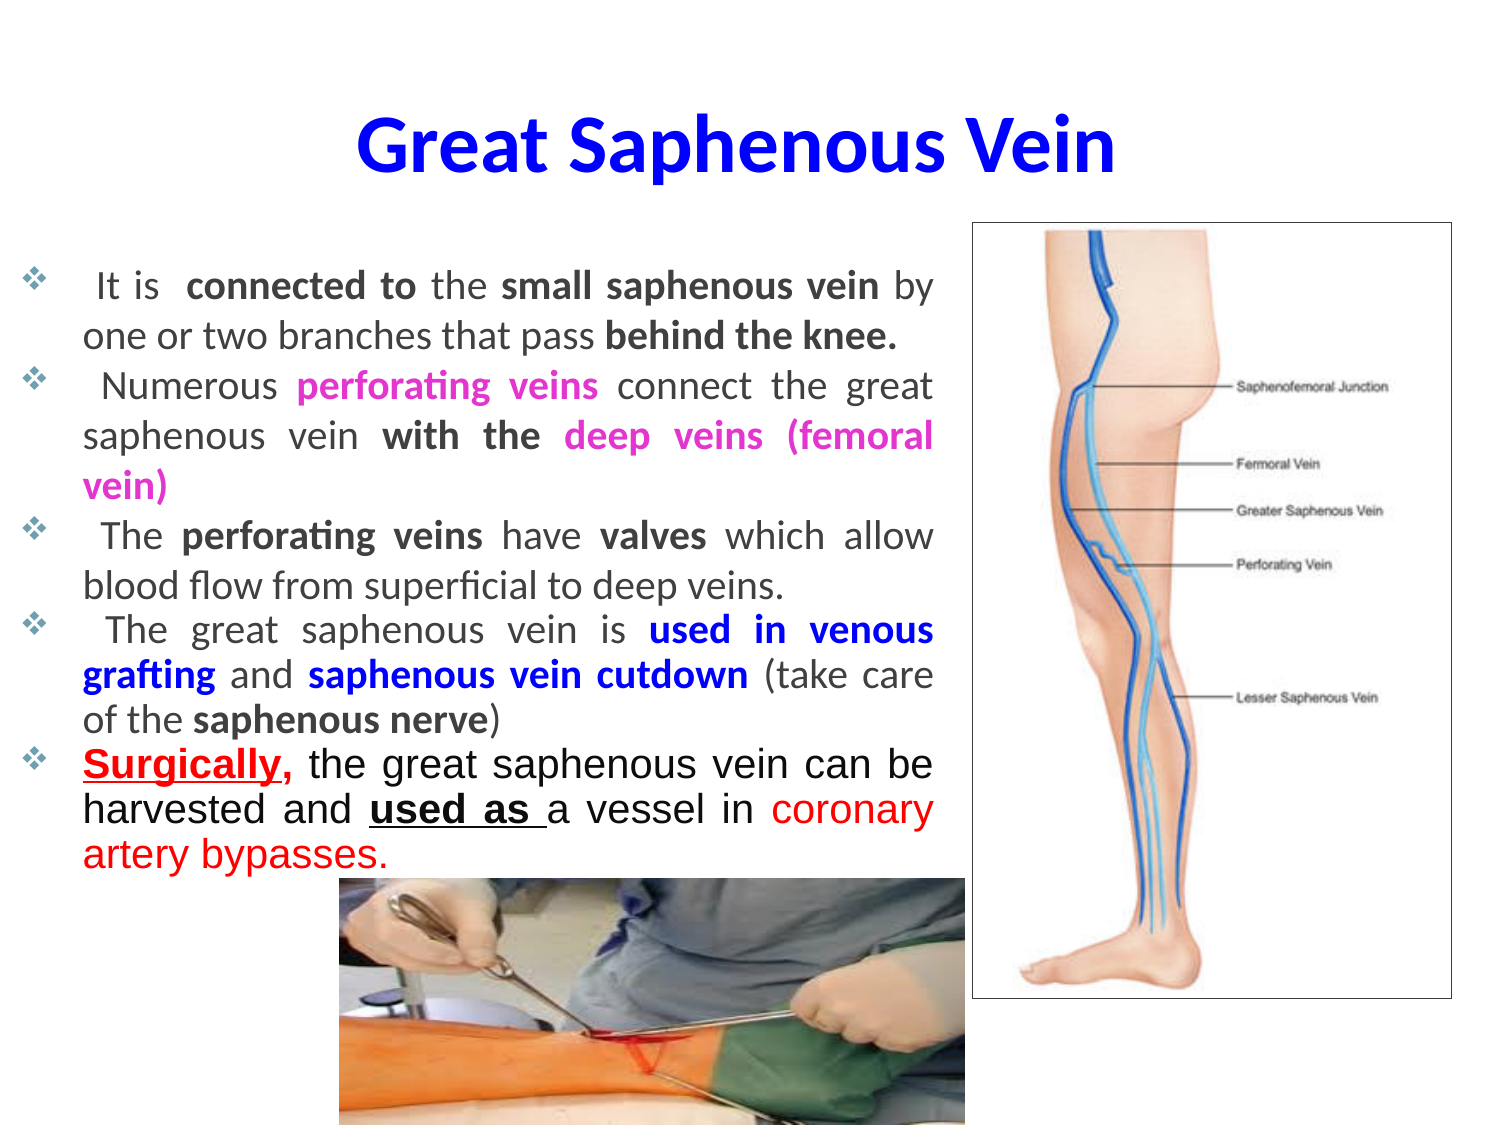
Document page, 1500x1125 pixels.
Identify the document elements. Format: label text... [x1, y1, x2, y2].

list It is connected to the small saphenous vein by one or two branches that pass behind the knee. Numerous perforating veins connect the great saphenous vein with the deep veins (femoral vein) The perforating veins have valves which allow blood flow from superficial to deep veins. The great saphenous vein is used in venous grafting and saphenous vein cutdown (take care of the saphenous nerve) Surgically, the great saphenous vein can be harvested and used as a vessel in coronary artery bypasses. [0, 249, 950, 1016]
title Great Saphenous Vein [74, 37, 1401, 241]
picture [339, 878, 966, 1125]
picture [972, 222, 1452, 999]
